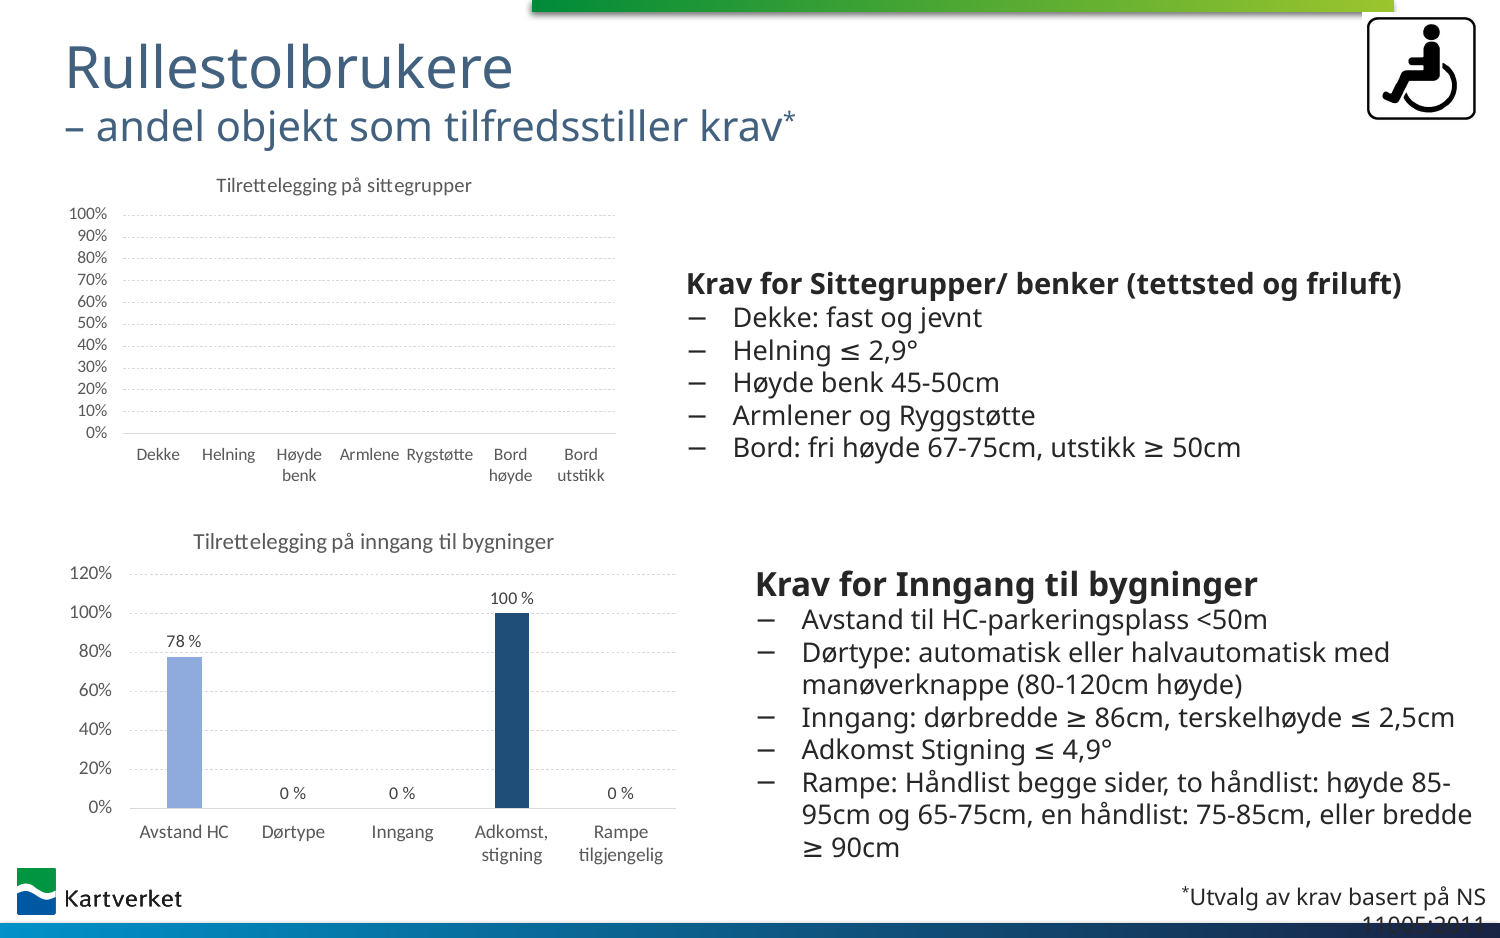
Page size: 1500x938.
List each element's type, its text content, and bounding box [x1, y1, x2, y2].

text_box Rullestolbrukere – andel objekt som tilfredsstiller krav* [49, 25, 1431, 158]
picture [1362, 12, 1481, 126]
text_box *Utvalg av krav basert på NS 11005:2011 [1068, 873, 1500, 938]
picture [62, 520, 687, 874]
picture [62, 166, 626, 492]
text_box Krav for Inngang til bygninger Avstand til HC-parkeringsplass <50m Dørtype: automatisk eller halvautomatisk med manøverknappe (80-120cm høyde) Inngang: dørbredde ≥ 86cm, terskelhøyde ≤ 2,5cm Adkomst Stigning ≤ 4,9° Rampe: Håndlist begge sider, to håndlist: høyde 85-95cm og 65-75cm, en håndlist: 75-85cm, eller bredde ≥ 90cm [740, 555, 1491, 870]
text_box Krav for Sittegrupper/ benker (tettsted og friluft) Dekke: fast og jevnt Helning ≤ 2,9° Høyde benk 45-50cm Armlener og Ryggstøtte Bord: fri høyde 67-75cm, utstikk ≥ 50cm [670, 258, 1418, 471]
